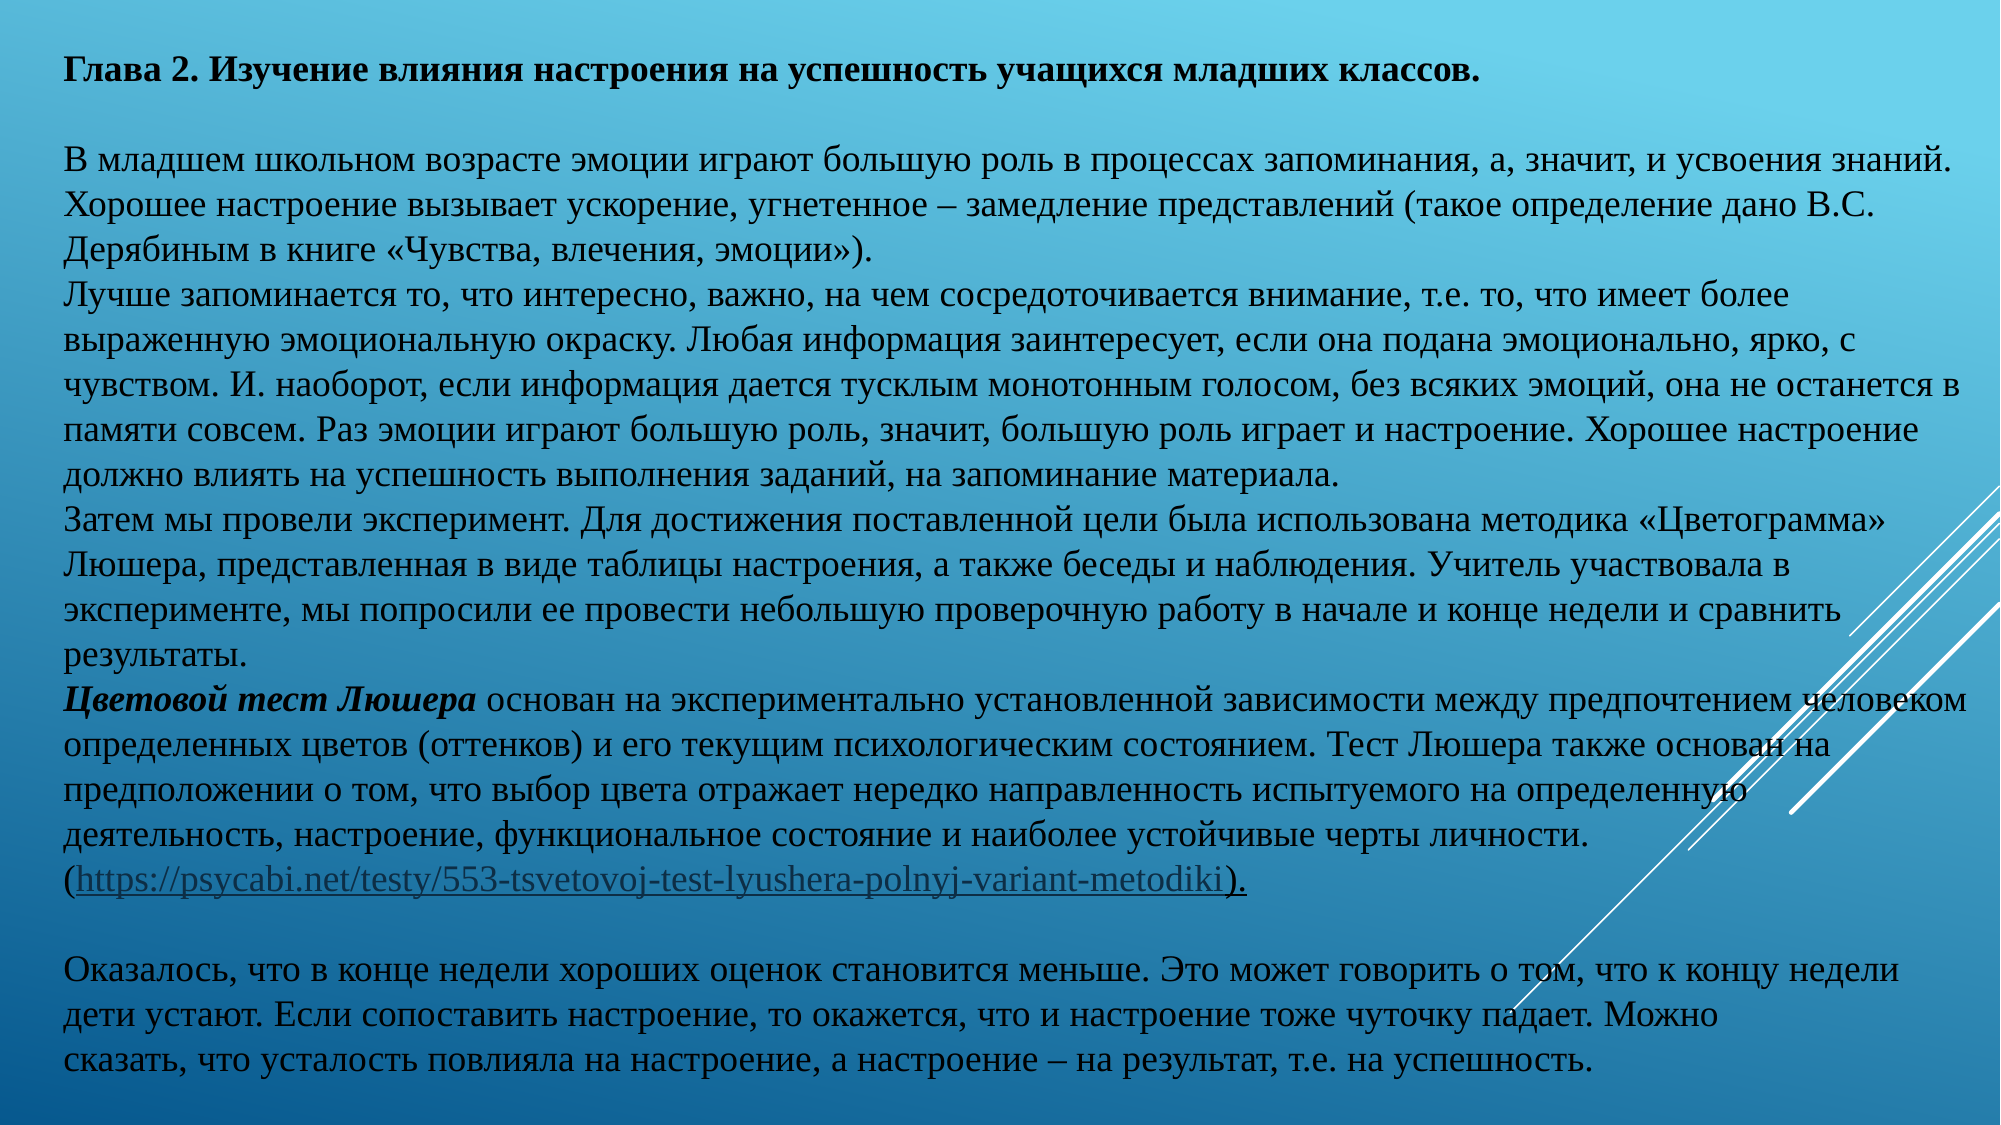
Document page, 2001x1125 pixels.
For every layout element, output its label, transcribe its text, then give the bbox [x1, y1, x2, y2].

text_box Глава 2. Изучение влияния настроения на успешность учащихся младших классов. В младшем школьном возрасте эмоции играют большую роль в процессах запоминания, а, значит, и усвоения знаний. Хорошее настроение вызывает ускорение, угнетенное – замедление представлений (такое определение дано В.С. Дерябиным в книге «Чувства, влечения, эмоции»). Лучше запоминается то, что интересно, важно, на чем сосредоточивается внимание, т.е. то, что имеет более выраженную эмоциональную окраску. Любая информация заинтересует, если она подана эмоционально, ярко, с чувством. И. наоборот, если информация дается тусклым монотонным голосом, без всяких эмоций, она не останется в памяти совсем. Раз эмоции играют большую роль, значит, большую роль играет и настроение. Хорошее настроение должно влиять на успешность выполнения заданий, на запоминание материала. Затем мы провели эксперимент. Для достижения поставленной цели была использована методика «Цветограмма» Люшера, представленная в виде таблицы настроения, а также беседы и наблюдения. Учитель участвовала в эксперименте, мы попросили ее провести небольшую проверочную работу в начале и конце недели и сравнить результаты. Цветовой тест Люшера основан на экспериментально установленной зависимости между предпочтением человеком определенных цветов (оттенков) и его текущим психологическим состоянием. Тест Люшера также основан на предположении о том, что выбор цвета отражает нередко направленность испытуемого на определенную деятельность, настроение, функциональное состояние и наиболее устойчивые черты личности. (https://psycabi.net/testy/553-tsvetovoj-test-lyushera-polnyj-variant-metodiki). Оказалось, что в конце недели хороших оценок становится меньше. Это может говорить о том, что к концу недели дети устают. Если сопоставить настроение, то окажется, что и настроение тоже чуточку падает. Можно сказать, что усталость повлияла на настроение, а настроение – на результат, т.е. на успешность. [48, 36, 1986, 1087]
